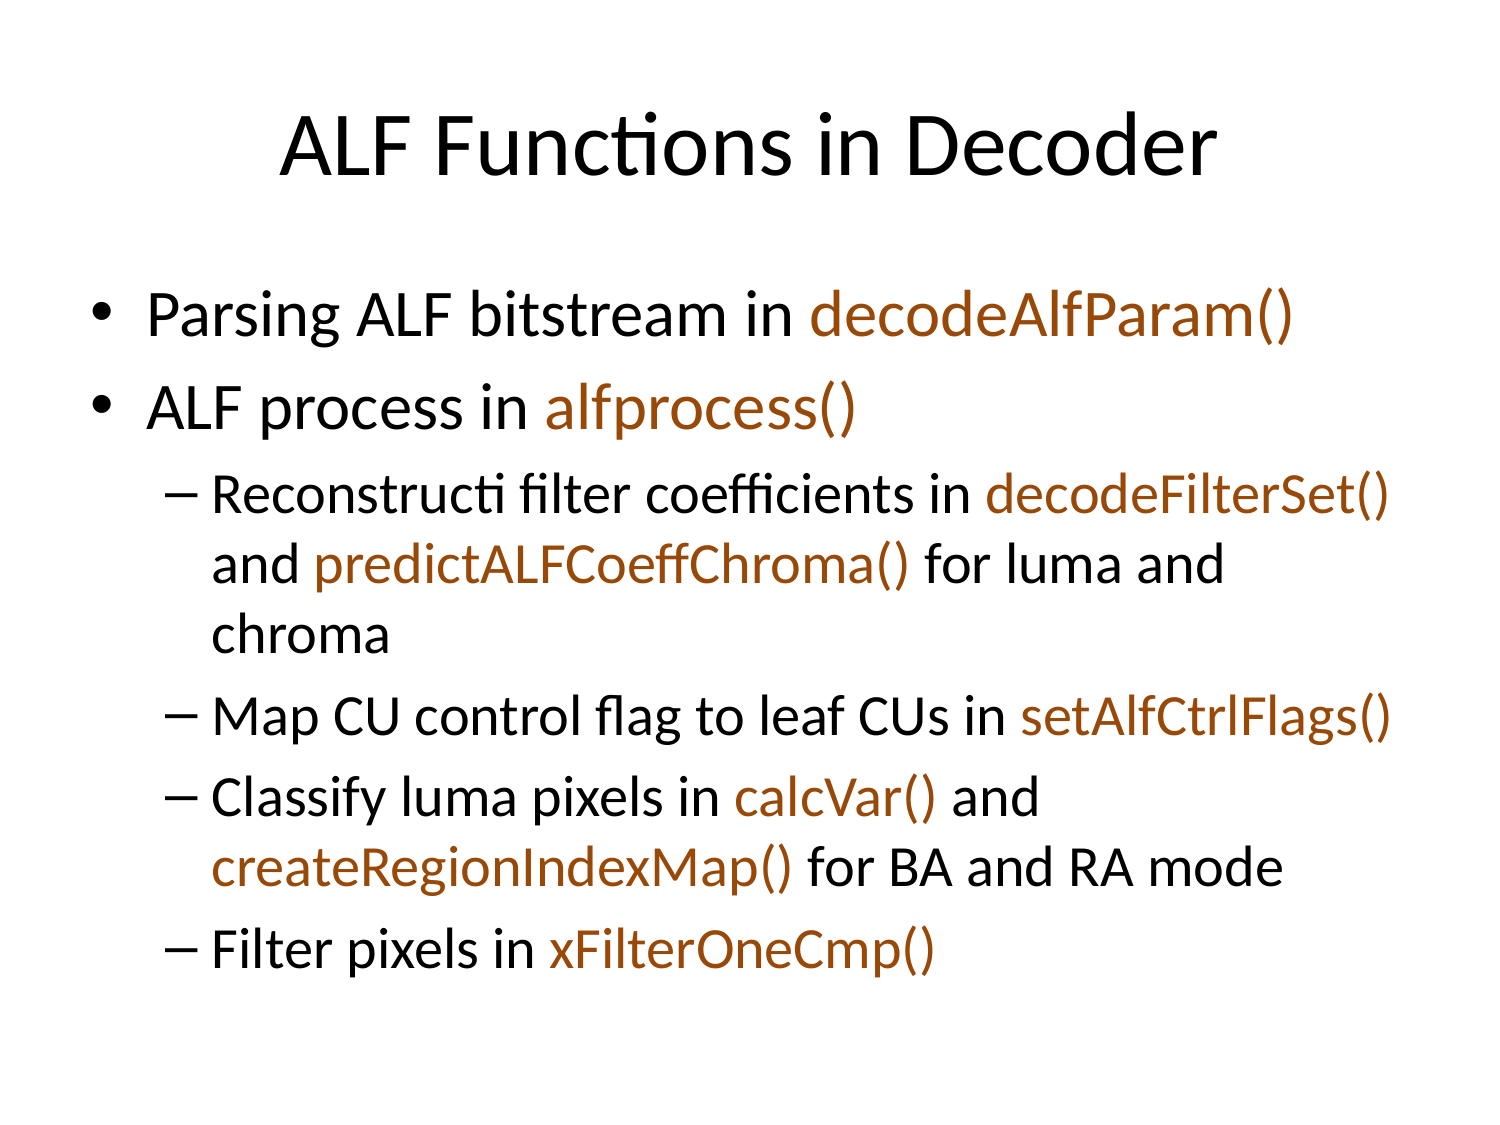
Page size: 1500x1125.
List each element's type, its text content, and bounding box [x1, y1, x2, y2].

list Parsing ALF bitstream in decodeAlfParam() ALF process in alfprocess() Reconstructi filter coefficients in decodeFilterSet() and predictALFCoeffChroma() for luma and chroma Map CU control flag to leaf CUs in setAlfCtrlFlags() Classify luma pixels in calcVar() and createRegionIndexMap() for BA and RA mode Filter pixels in xFilterOneCmp() [75, 262, 1425, 1005]
title ALF Functions in Decoder [75, 45, 1425, 233]
